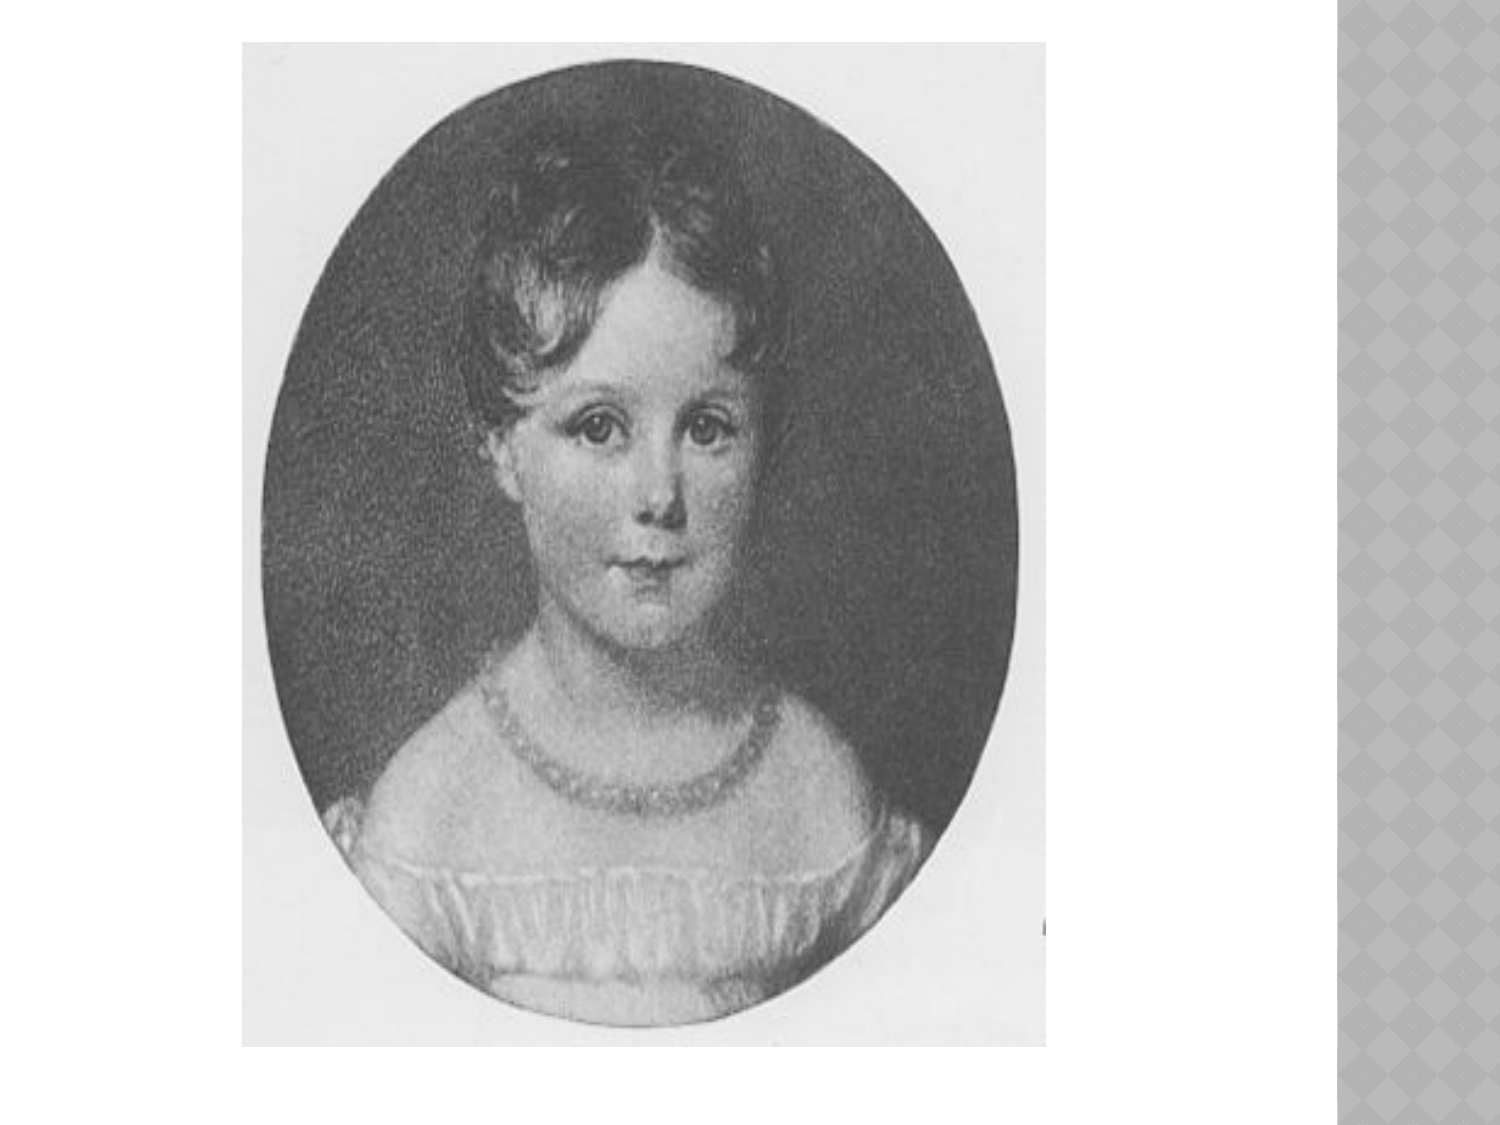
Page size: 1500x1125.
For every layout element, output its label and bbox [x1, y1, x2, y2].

list [241, 42, 1046, 1048]
